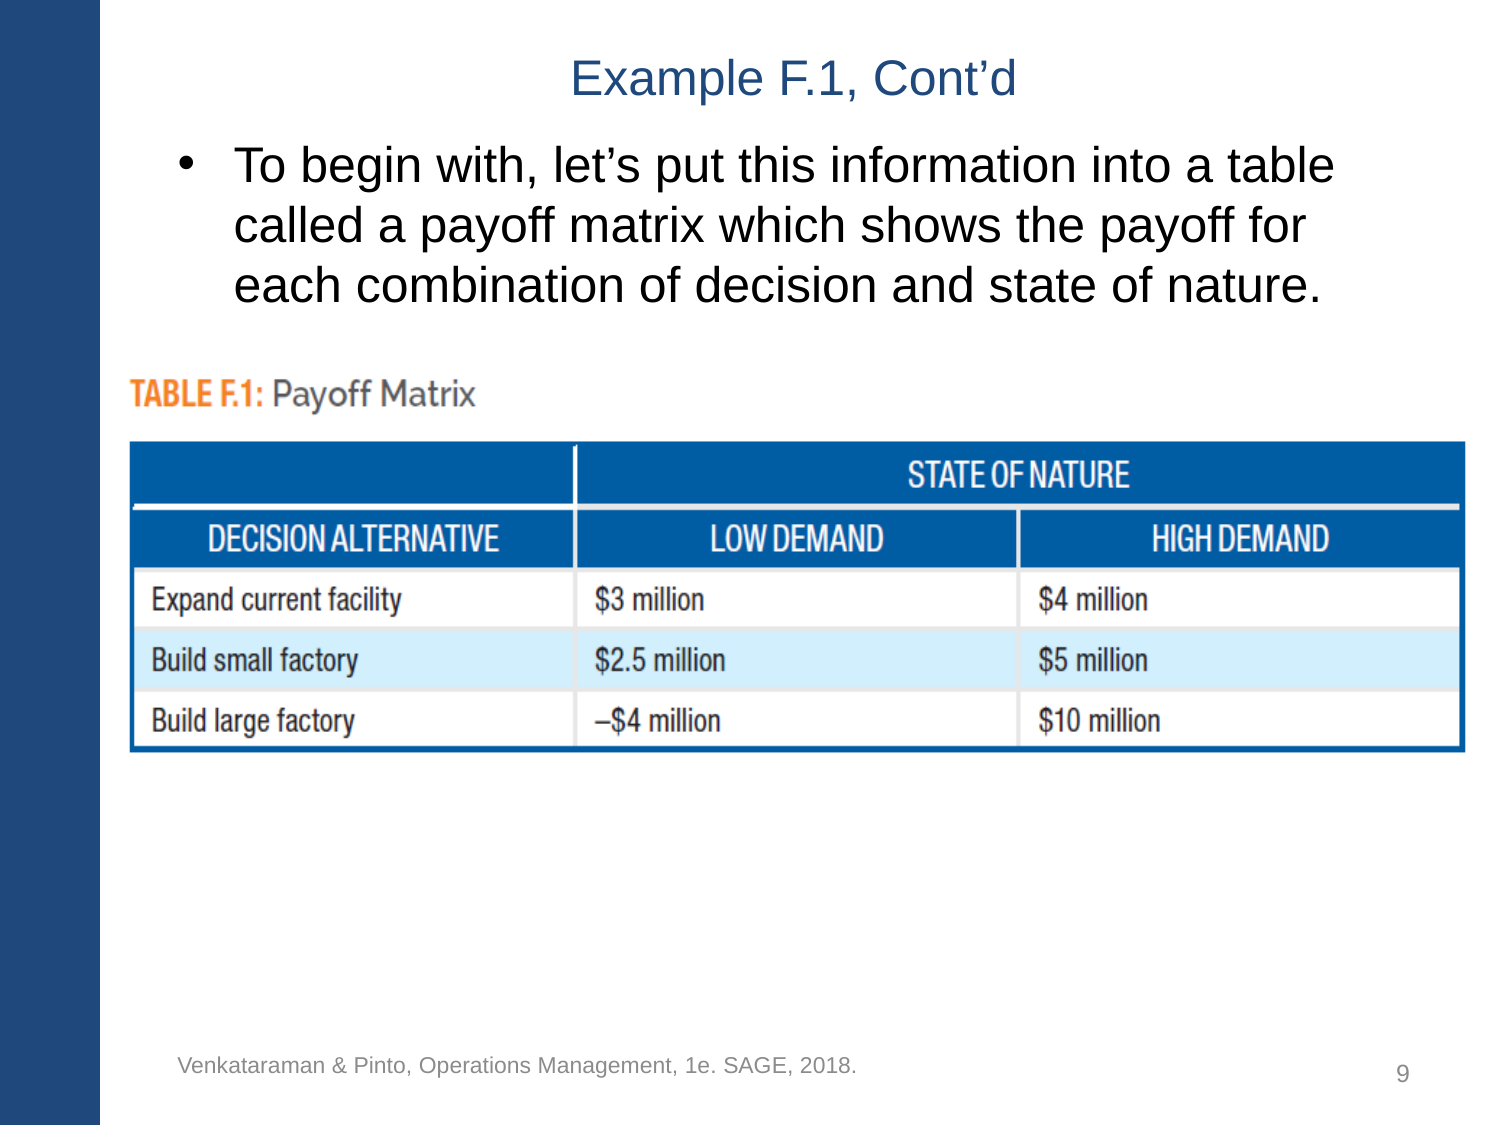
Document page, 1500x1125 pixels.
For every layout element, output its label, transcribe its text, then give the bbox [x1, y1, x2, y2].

title Example F.1, Cont’d [162, 12, 1425, 125]
picture [117, 362, 1477, 776]
footer Venkataraman & Pinto, Operations Management, 1e. SAGE, 2018. [162, 1042, 1313, 1103]
slide_number 9 [1350, 1042, 1425, 1103]
list To begin with, let’s put this information into a table called a payoff matrix which shows the payoff for each combination of decision and state of nature. [162, 125, 1425, 338]
